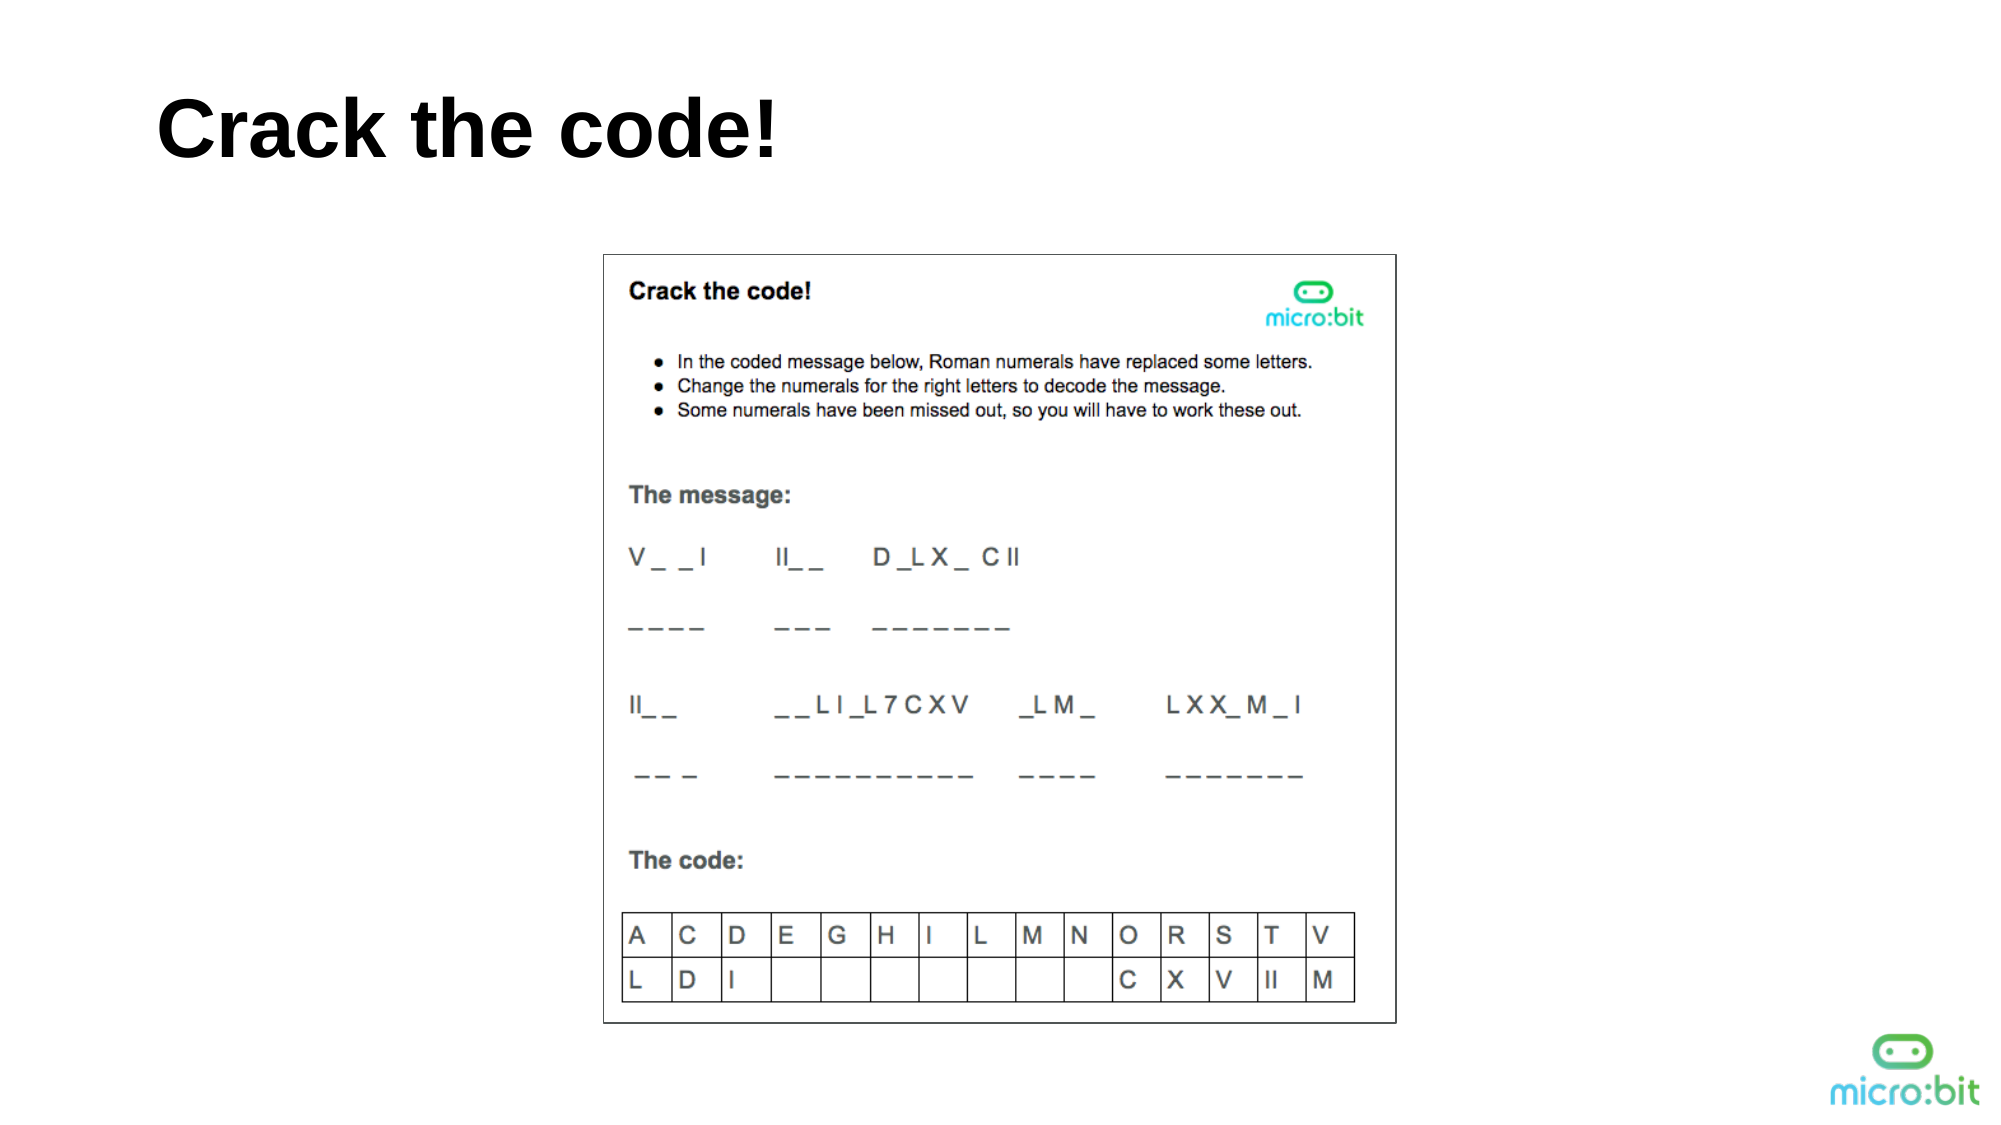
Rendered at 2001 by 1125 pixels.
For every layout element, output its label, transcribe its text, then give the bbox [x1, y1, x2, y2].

picture [604, 255, 1396, 1023]
text_box Crack the code! [141, 60, 1909, 884]
picture [1830, 1029, 1980, 1106]
